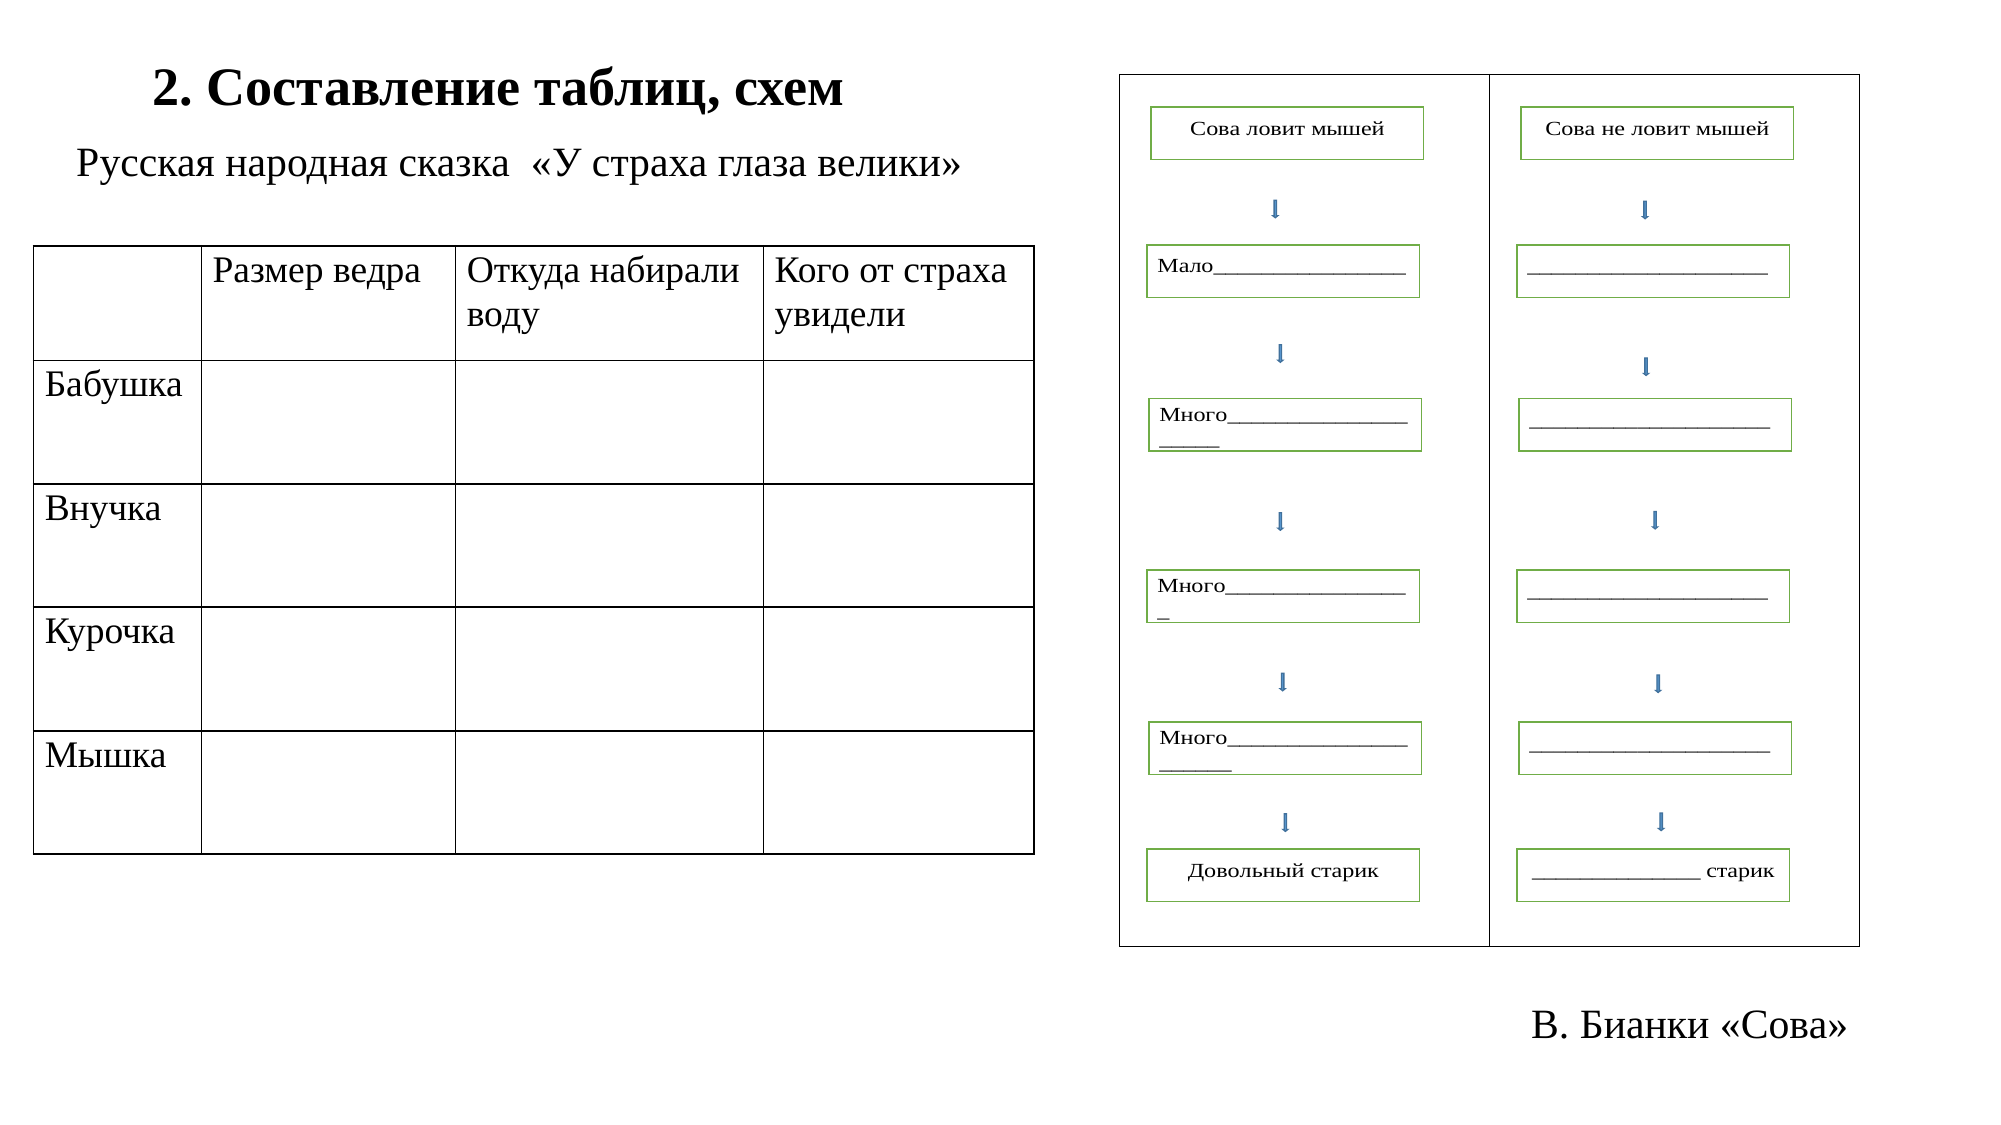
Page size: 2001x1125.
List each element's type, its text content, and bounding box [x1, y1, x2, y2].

table_cell Курочка [34, 608, 201, 730]
table_cell [764, 485, 1033, 606]
table_cell [456, 608, 763, 730]
table_header [34, 247, 201, 360]
table_cell Бабушка [34, 361, 201, 483]
text_box Русская народная сказка «У страха глаза велики» [19, 127, 988, 193]
table_cell Внучка [34, 485, 201, 606]
title 2. Составление таблиц, схем [137, 59, 1863, 117]
table_cell [202, 485, 455, 606]
text_box В. Бианки «Сова» [1516, 989, 1864, 1055]
table_cell [456, 732, 763, 853]
table_cell [202, 361, 455, 483]
table_cell [764, 732, 1033, 853]
table_header Кого от страха увидели [764, 247, 1033, 360]
table_cell [456, 485, 763, 606]
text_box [1119, 73, 1881, 947]
table_cell [202, 732, 455, 853]
table_cell [764, 361, 1033, 483]
table_cell Мышка [34, 732, 201, 853]
table_cell [764, 608, 1033, 730]
table_cell [202, 608, 455, 730]
table_header Размер ведра [202, 247, 455, 360]
table_header Откуда набирали воду [456, 247, 763, 360]
table_cell [456, 361, 763, 483]
